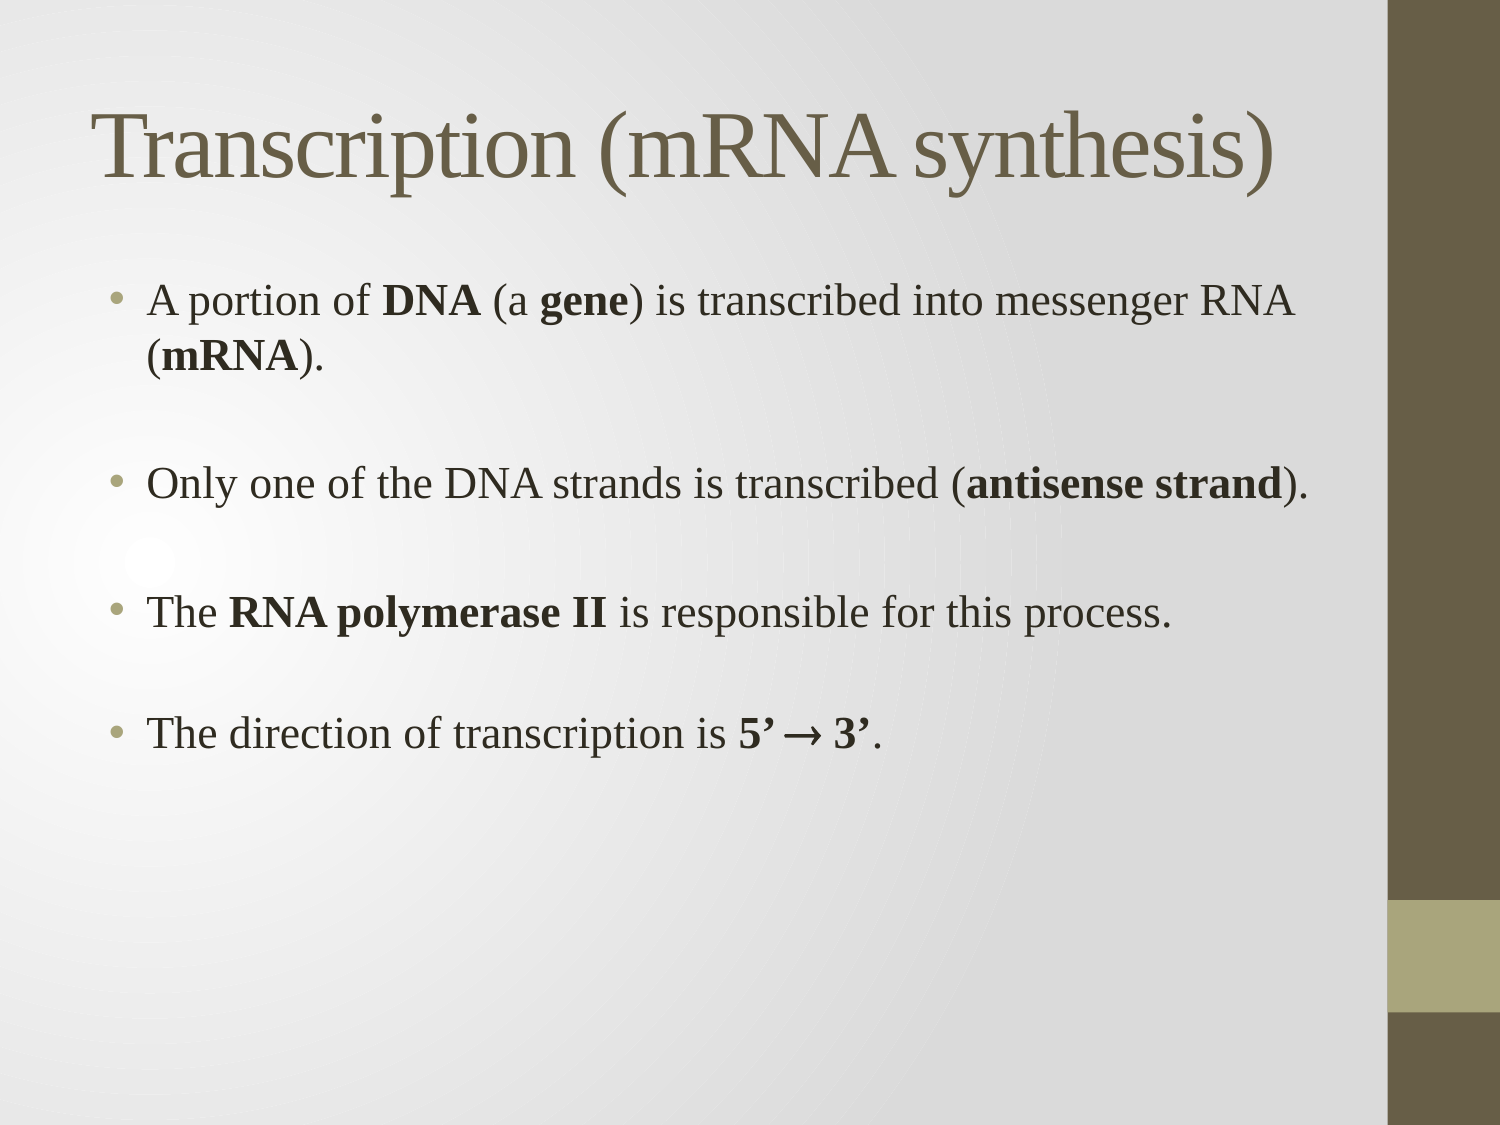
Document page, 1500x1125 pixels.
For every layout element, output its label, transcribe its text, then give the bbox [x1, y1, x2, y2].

title Transcription (mRNA synthesis) [75, 45, 1325, 233]
list A portion of DNA (a gene) is transcribed into messenger RNA (mRNA). Only one of the DNA strands is transcribed (antisense strand). The RNA polymerase II is responsible for this process. The direction of transcription is 5’  3’. [75, 262, 1325, 1050]
